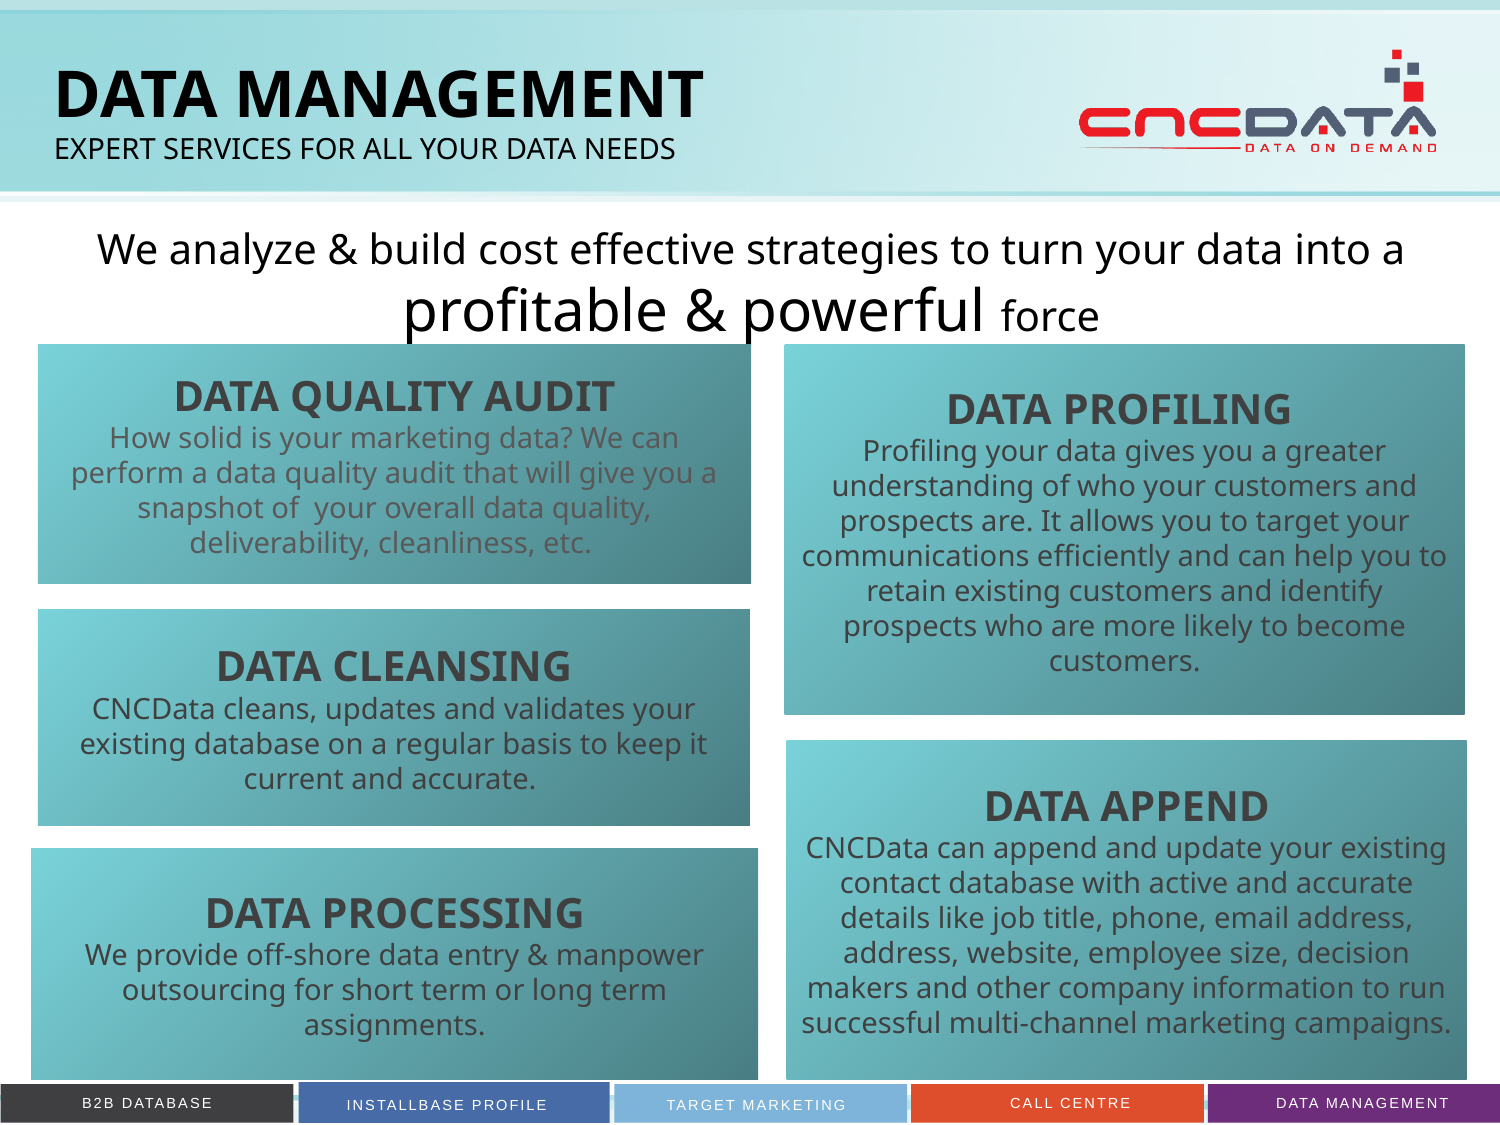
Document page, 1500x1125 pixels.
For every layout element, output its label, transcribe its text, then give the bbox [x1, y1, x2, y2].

text_box DATA CLEANSING CNCData cleans, updates and validates your existing database on a regular basis to keep it current and accurate. [36, 608, 752, 827]
text_box We analyze & build cost effective strategies to turn your data into a profitable & powerful force [37, 215, 1465, 351]
text_box DATA QUALITY AUDIT How solid is your marketing data? We can perform a data quality audit that will give you a snapshot of your overall data quality, deliverability, cleanliness, etc. [36, 343, 753, 586]
text_box DATA PROCESSING We provide off-shore data entry & manpower outsourcing for short term or long term assignments. [29, 847, 760, 1081]
picture [294, 1095, 298, 1123]
title DATA MANAGEMENT Expert Services For All Your Data Needs [38, 26, 1161, 192]
text_box DATA APPEND CNCData can append and update your existing contact database with active and accurate details like job title, phone, email address, address, website, employee size, decision makers and other company information to run successful multi-channel marketing campaigns. [785, 738, 1469, 1081]
picture [610, 1095, 614, 1123]
text_box DATA PROFILING Profiling your data gives you a greater understanding of who your customers and prospects are. It allows you to target your communications efficiently and can help you to retain existing customers and identify prospects who are more likely to become customers. [783, 343, 1467, 717]
picture [0, 0, 1500, 202]
